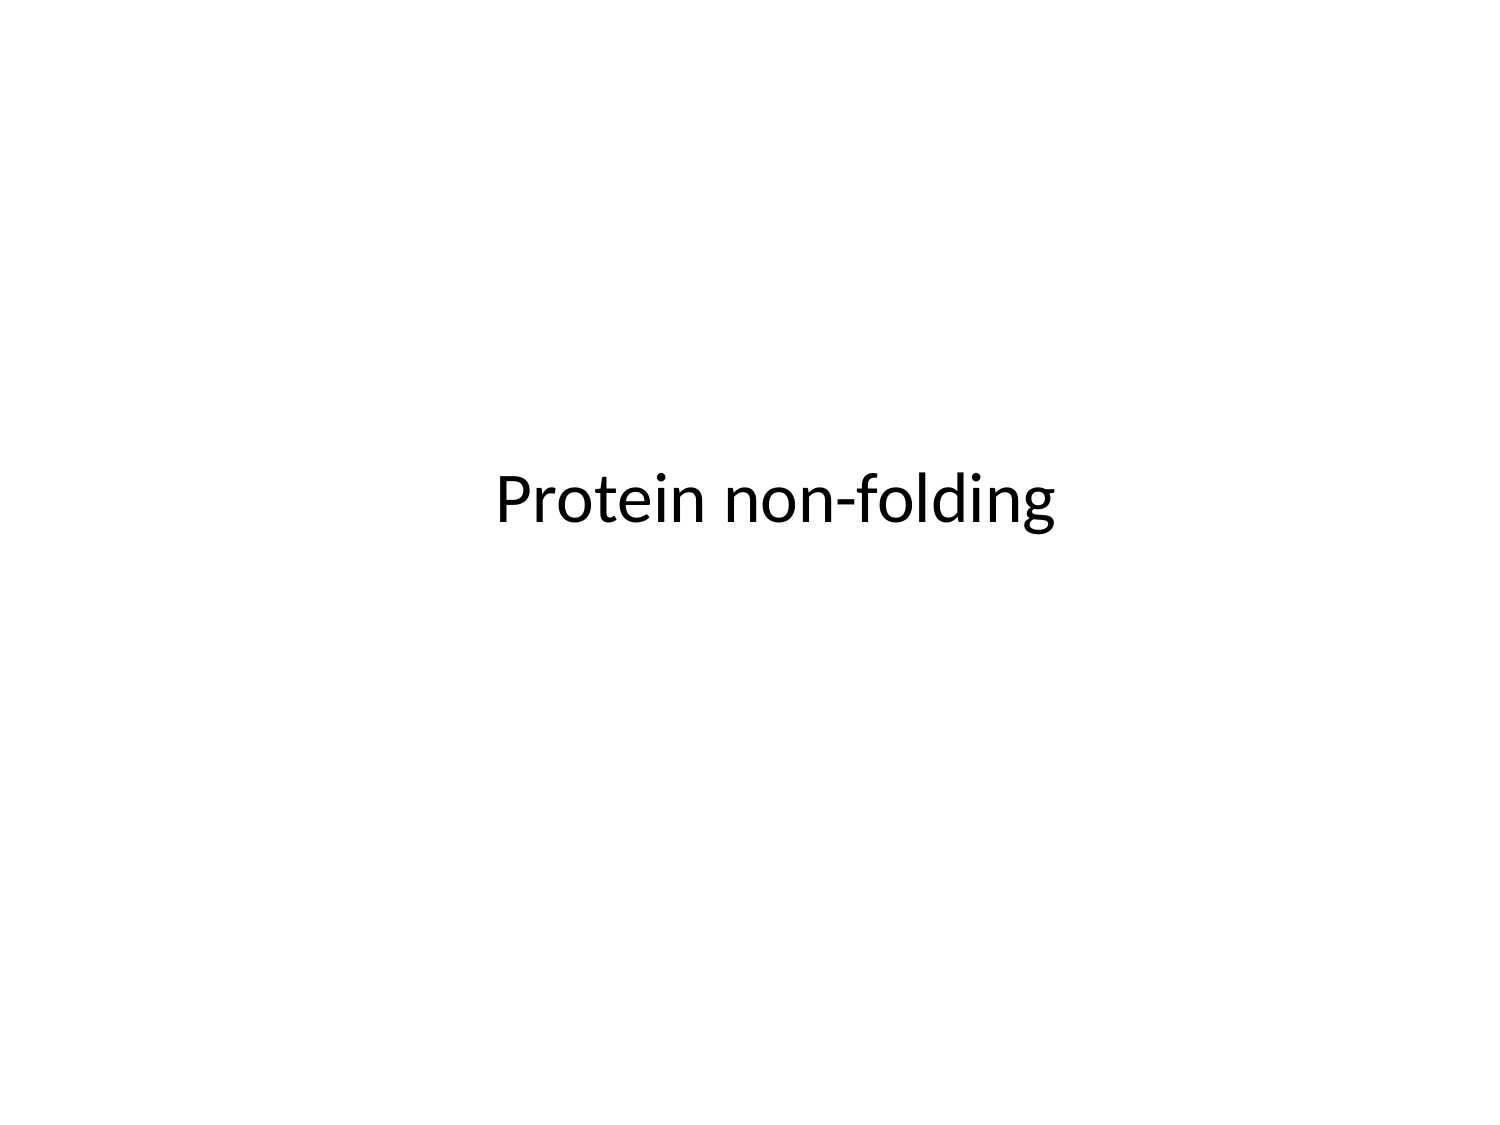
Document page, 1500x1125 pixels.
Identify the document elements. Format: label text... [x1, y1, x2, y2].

text_box Protein non-folding [101, 442, 1452, 631]
